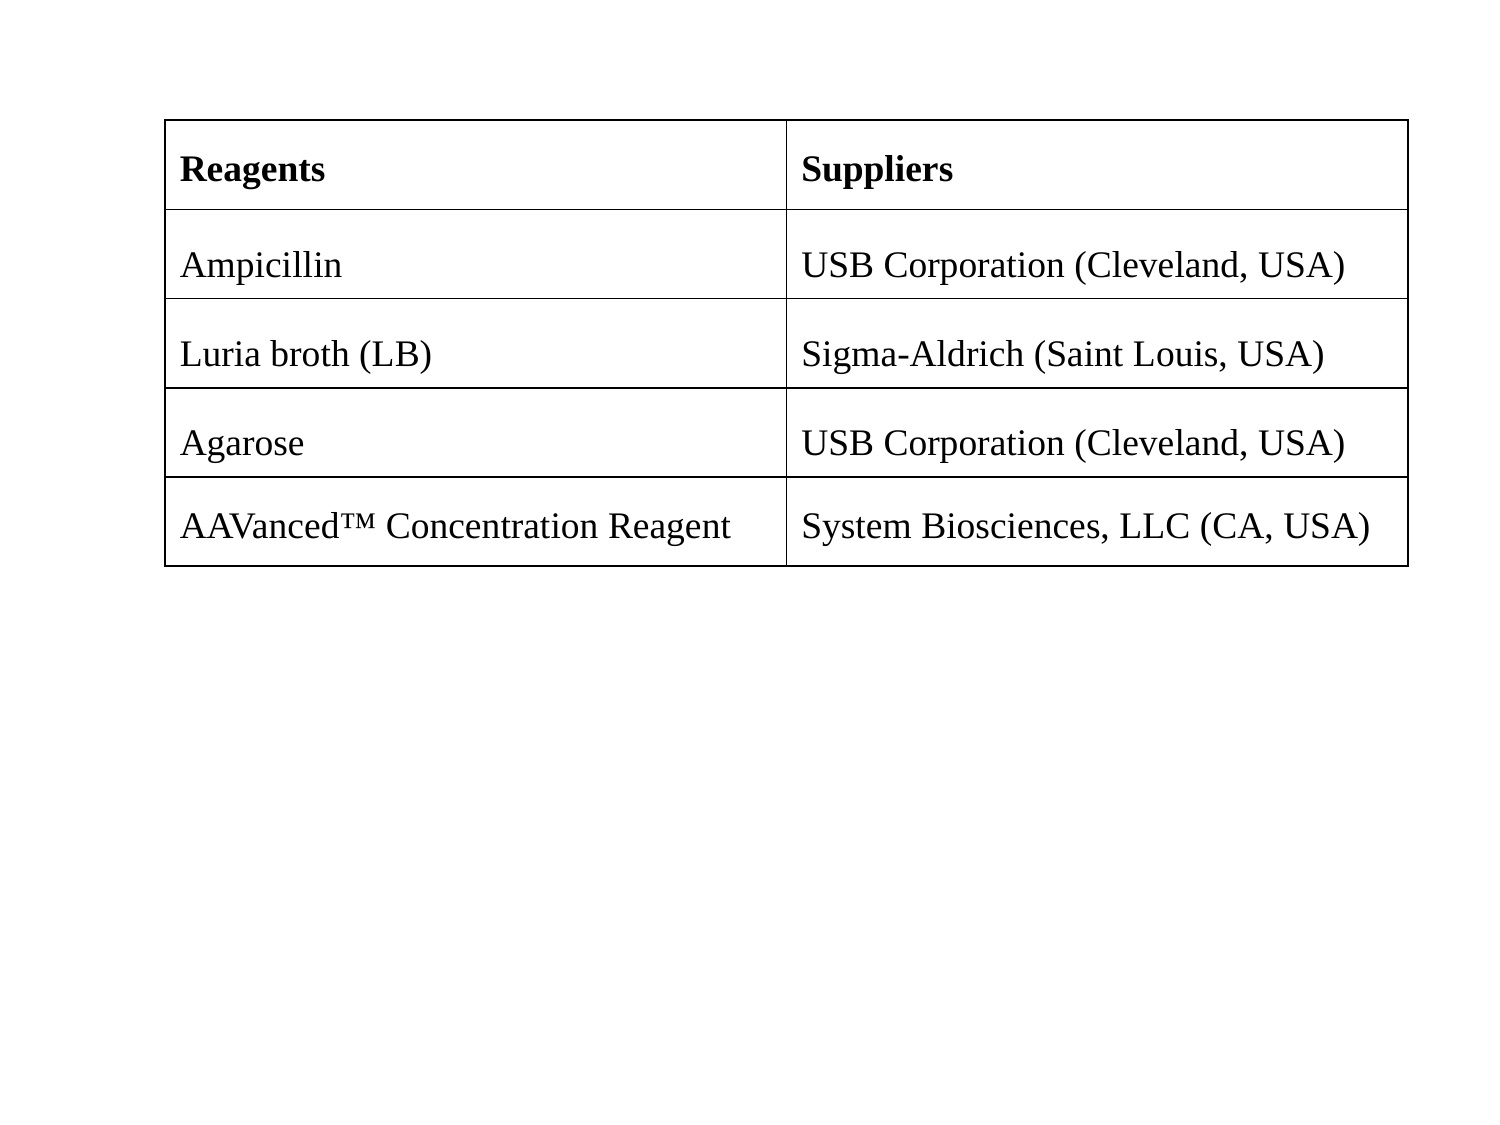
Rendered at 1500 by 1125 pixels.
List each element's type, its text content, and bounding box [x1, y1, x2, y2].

table_header Suppliers [787, 121, 1407, 209]
table_cell Agarose [166, 389, 786, 476]
table_cell Ampicillin [166, 210, 786, 298]
table_cell USB Corporation (Cleveland, USA) [787, 389, 1407, 476]
table_header Reagents [166, 121, 786, 209]
table_cell AAVanced™ Concentration Reagent [166, 478, 786, 565]
table_cell USB Corporation (Cleveland, USA) [787, 210, 1407, 298]
table_cell Sigma-Aldrich (Saint Louis, USA) [787, 299, 1407, 387]
table_cell Luria broth (LB) [166, 299, 786, 387]
table_cell System Biosciences, LLC (CA, USA) [787, 478, 1407, 565]
